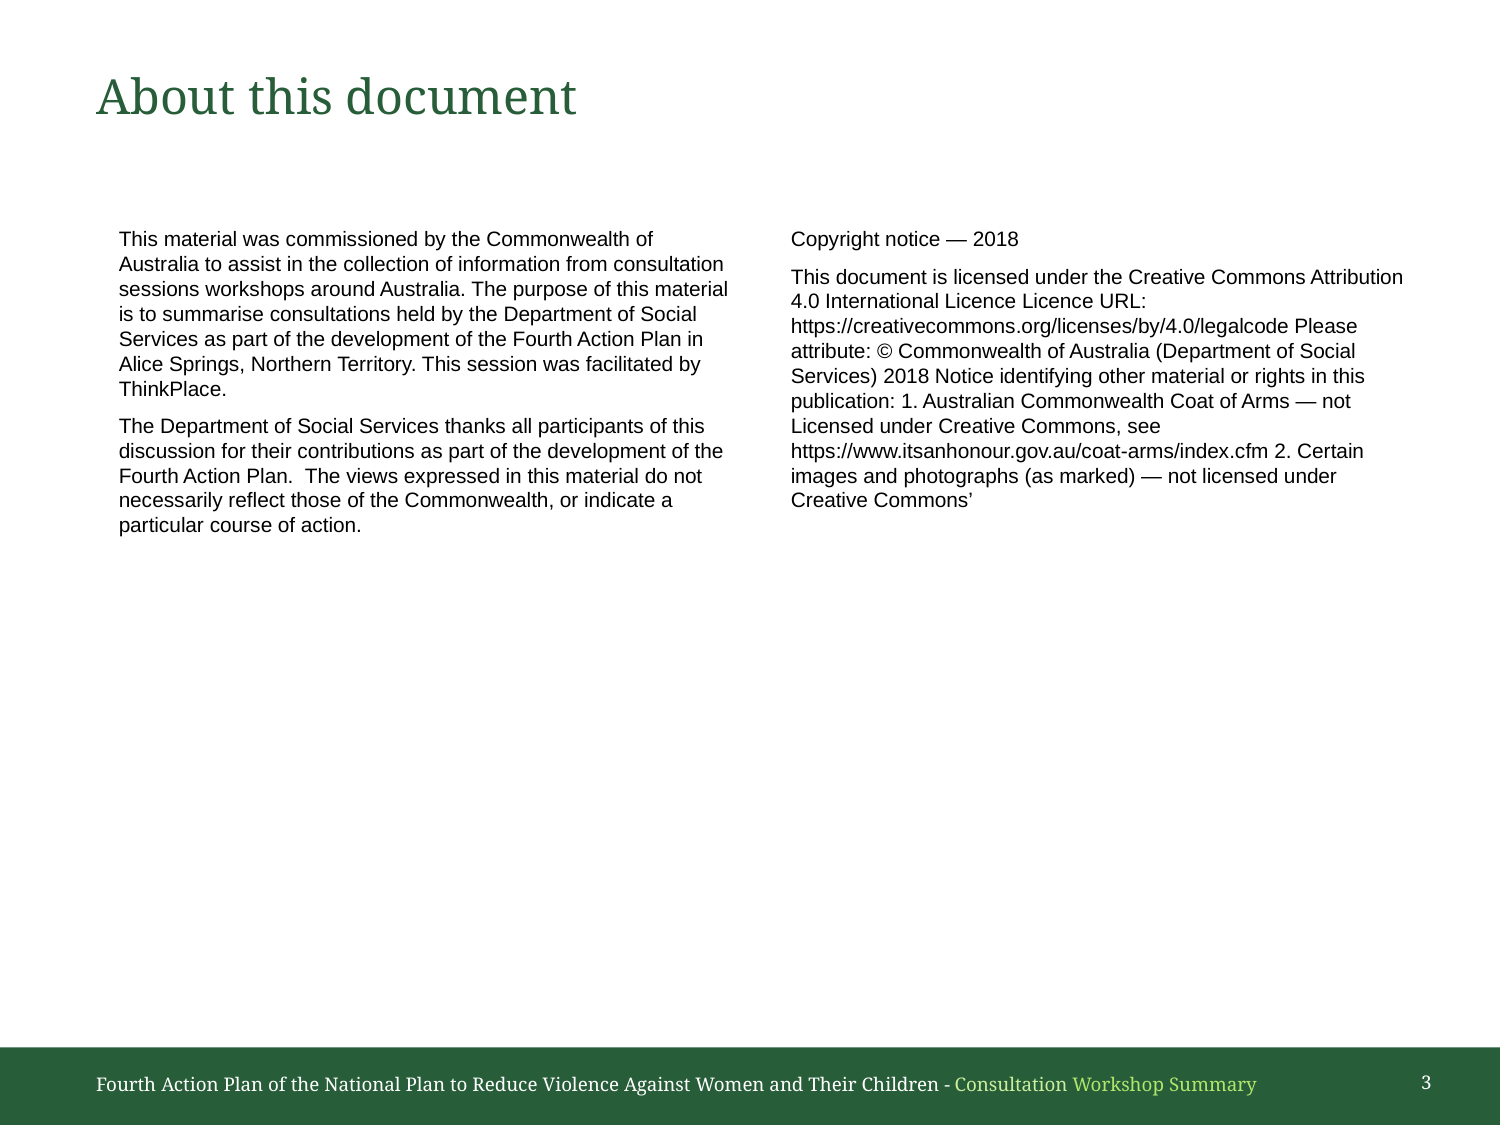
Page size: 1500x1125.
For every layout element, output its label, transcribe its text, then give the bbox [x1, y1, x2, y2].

list This material was commissioned by the Commonwealth of Australia to assist in the collection of information from consultation sessions workshops around Australia. The purpose of this material is to summarise consultations held by the Department of Social Services as part of the development of the Fourth Action Plan in Alice Springs, Northern Territory. This session was facilitated by ThinkPlace. The Department of Social Services thanks all participants of this discussion for their contributions as part of the development of the Fourth Action Plan. The views expressed in this material do not necessarily reflect those of the Commonwealth, or indicate a particular course of action. Copyright notice — 2018 This document is licensed under the Creative Commons Attribution 4.0 International Licence Licence URL: https://creativecommons.org/licenses/by/4.0/legalcode Please attribute: © Commonwealth of Australia (Department of Social Services) 2018 Notice identifying other material or rights in this publication: 1. Australian Commonwealth Coat of Arms — not Licensed under Creative Commons, see https://www.itsanhonour.gov.au/coat-arms/index.cfm 2. Certain images and photographs (as marked) — not licensed under Creative Commons’ [118, 225, 1405, 771]
text_box Fourth Action Plan of the National Plan to Reduce Violence Against Women and Their Children - Consultation Workshop Summary [96, 1072, 1282, 1095]
slide_number 3 [1410, 1072, 1432, 1095]
title About this document [95, 76, 1405, 133]
